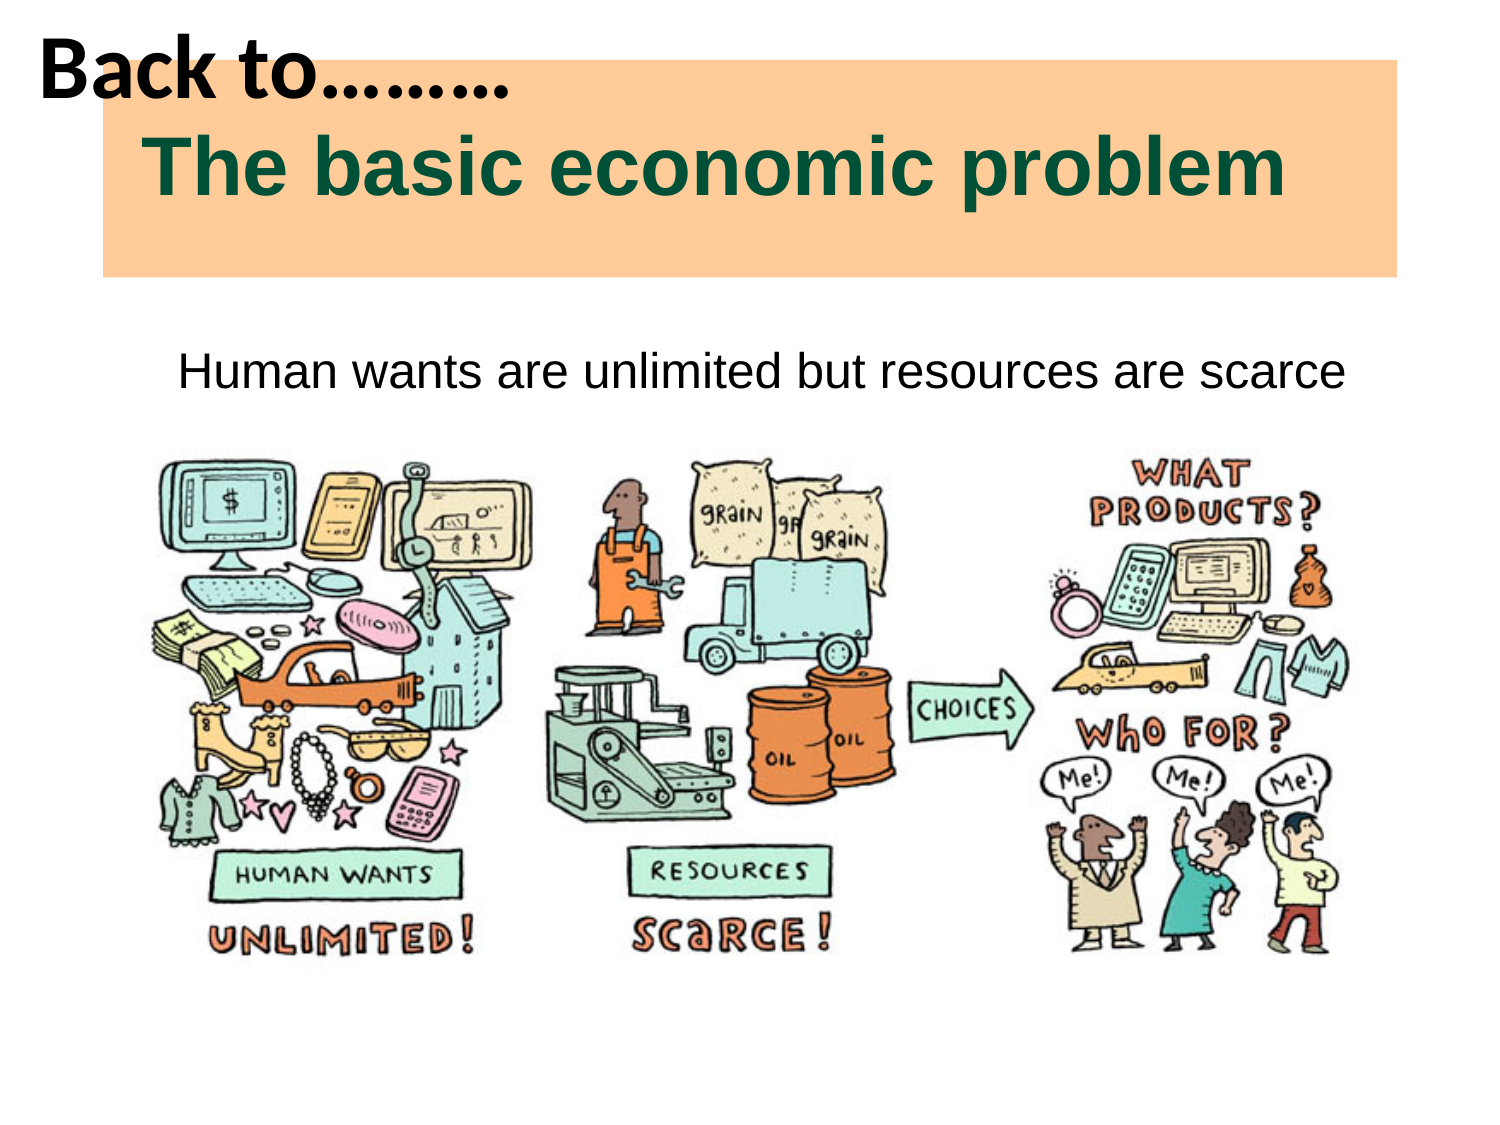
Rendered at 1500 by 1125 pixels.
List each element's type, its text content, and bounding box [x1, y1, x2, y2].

text_box Back to……… [23, 0, 702, 125]
picture [128, 435, 1372, 988]
title The basic economic problem [103, 59, 1397, 278]
list Human wants are unlimited but resources are scarce [106, 337, 1382, 1050]
